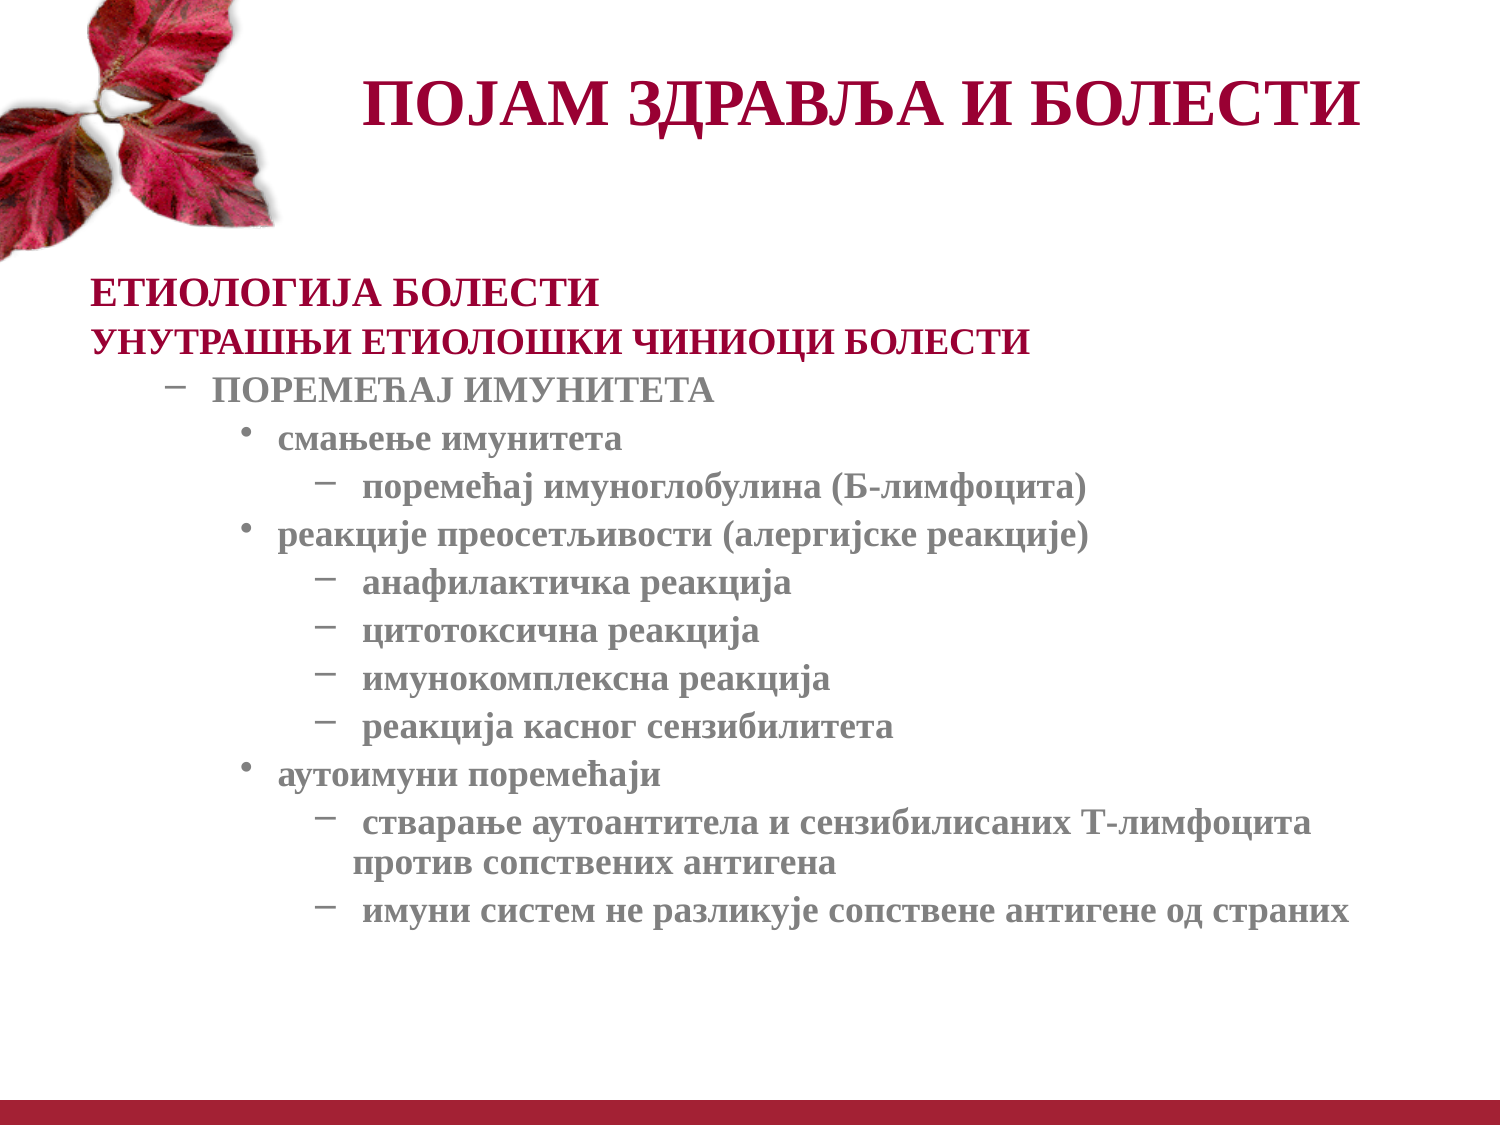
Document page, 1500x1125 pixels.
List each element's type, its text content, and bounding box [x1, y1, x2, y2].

title ПОЈАМ ЗДРАВЉА И БОЛЕСТИ [289, 44, 1436, 233]
list ЕТИОЛОГИЈА БОЛЕСТИ УНУТРАШЊИ ЕТИОЛОШКИ ЧИНИОЦИ БОЛЕСТИ ПОРЕМЕЋАЈ ИМУНИТЕТА смањење имунитета поремећај имуноглобулина (Б-лимфоцита) реакције преосетљивости (алергијске реакције) анафилактичка реакција цитотоксична реакција имунокомплексна реакција реакција касног сензибилитета аутоимуни поремећаји стварање аутоантитела и сензибилисаних Т-лимфоцита против сопствених антигена имуни систем не разликује сопствене антигене од страних [74, 262, 1426, 1006]
picture [0, 0, 295, 273]
